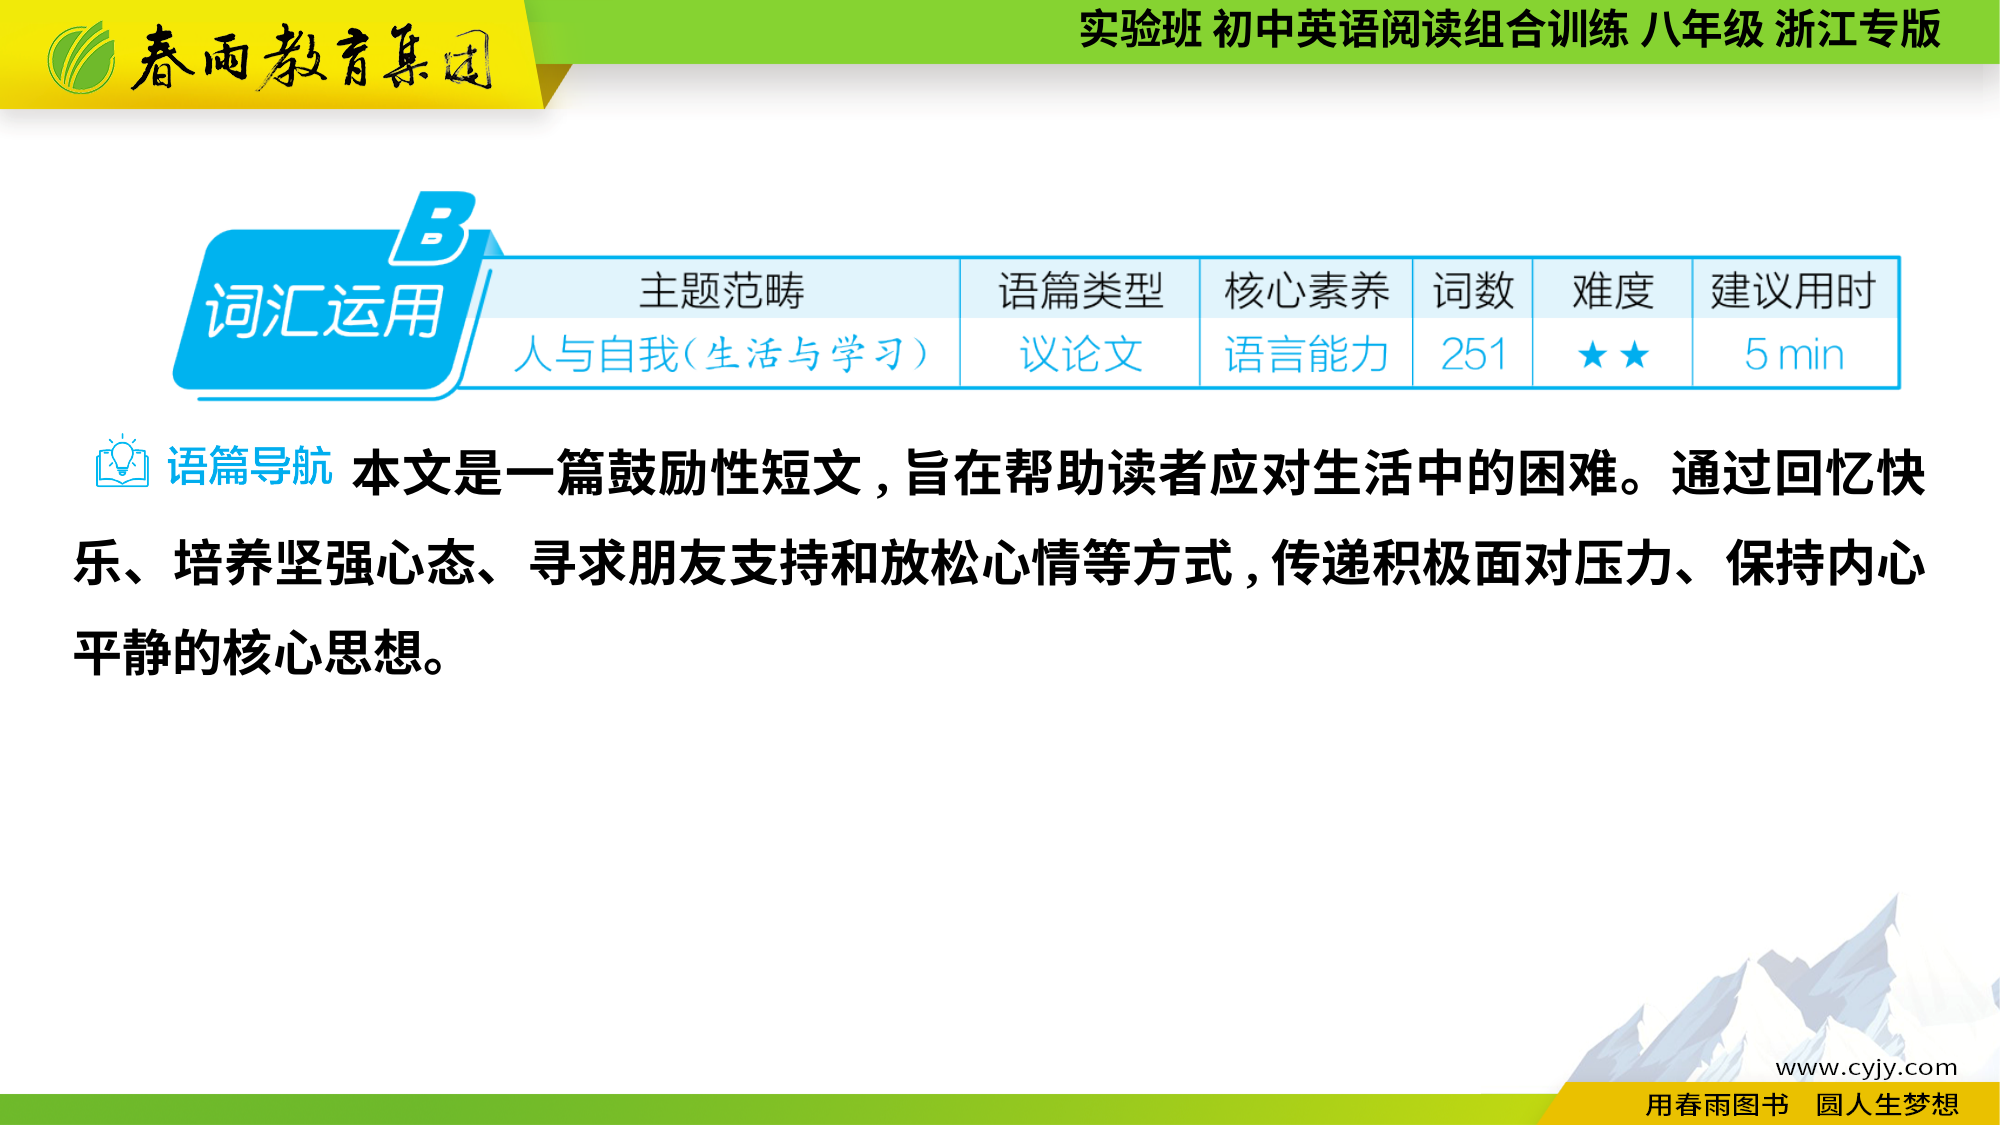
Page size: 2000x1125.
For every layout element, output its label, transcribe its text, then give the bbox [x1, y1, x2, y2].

picture [0, 0, 2000, 1125]
list 本文是一篇鼓励性短文,旨在帮助读者应对生活中的困难。通过回忆快乐、培养坚强心态、寻求朋友支持和放松心情等方式,传递积极面对压力、保持内心平静的核心思想。 [57, 404, 1943, 681]
